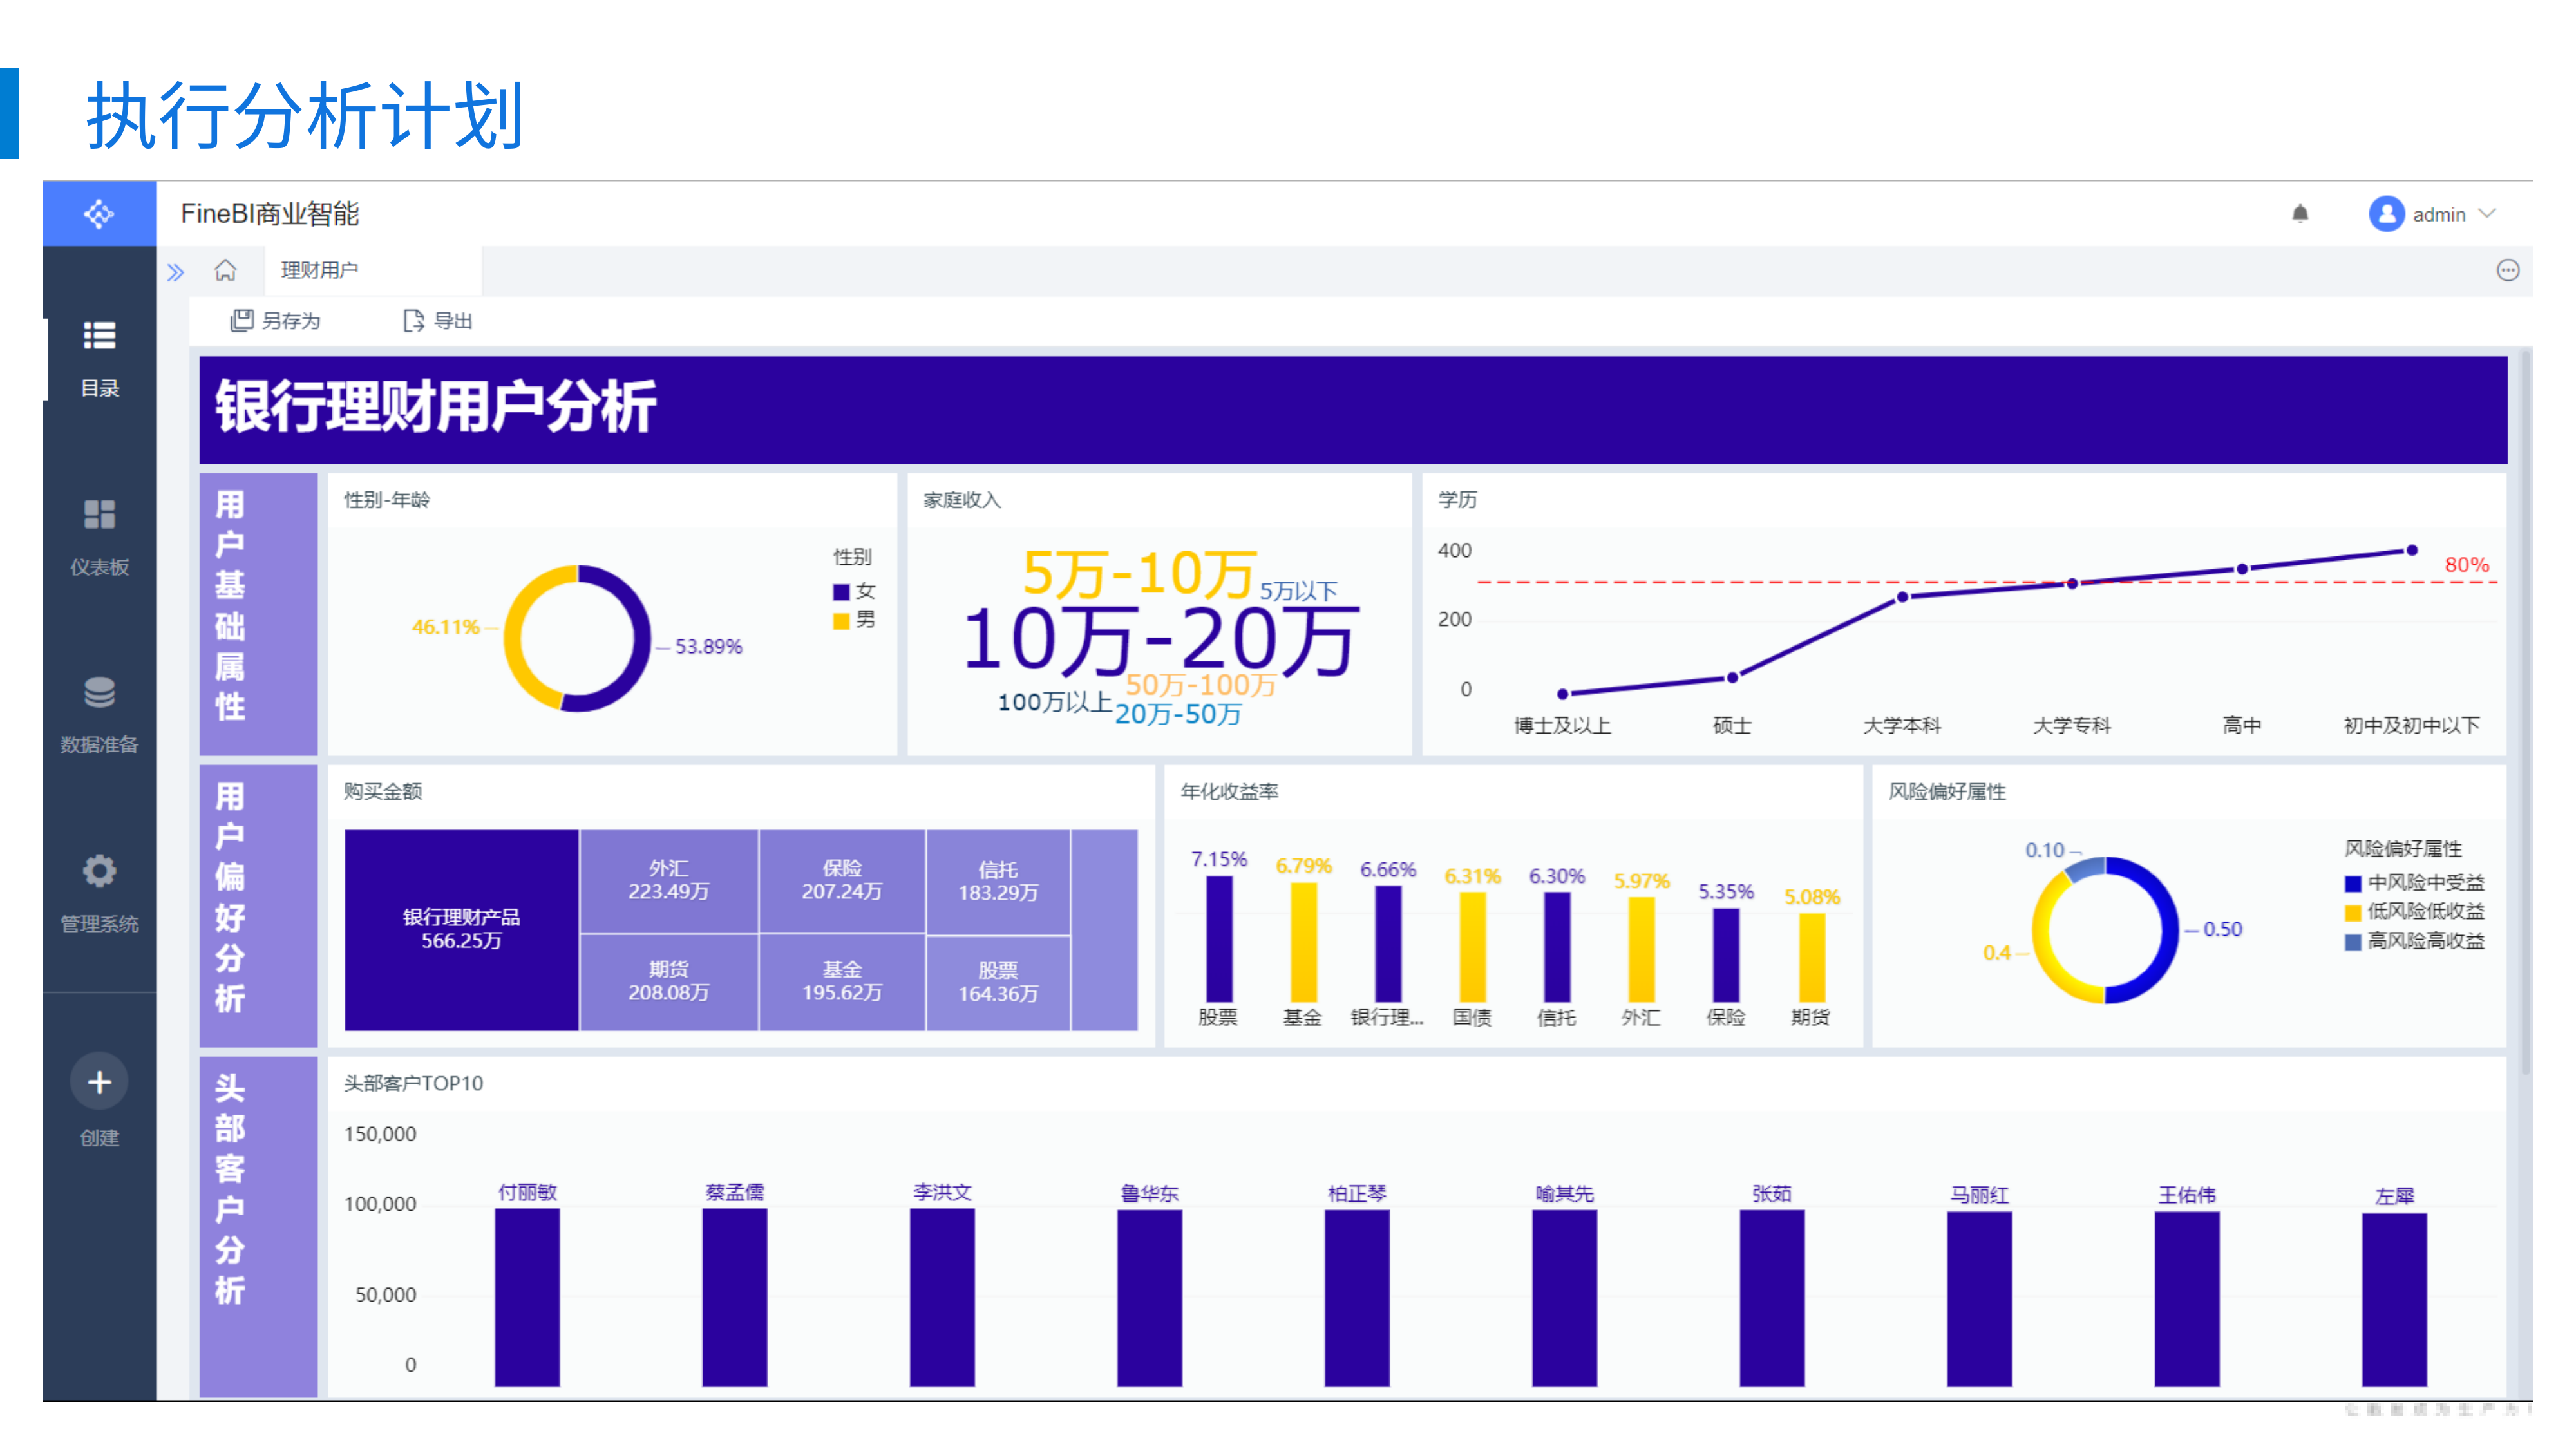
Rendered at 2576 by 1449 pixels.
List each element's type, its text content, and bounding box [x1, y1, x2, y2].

picture [43, 180, 2535, 1423]
picture [0, 68, 19, 159]
text_box 执行分析计划 [79, 64, 533, 164]
